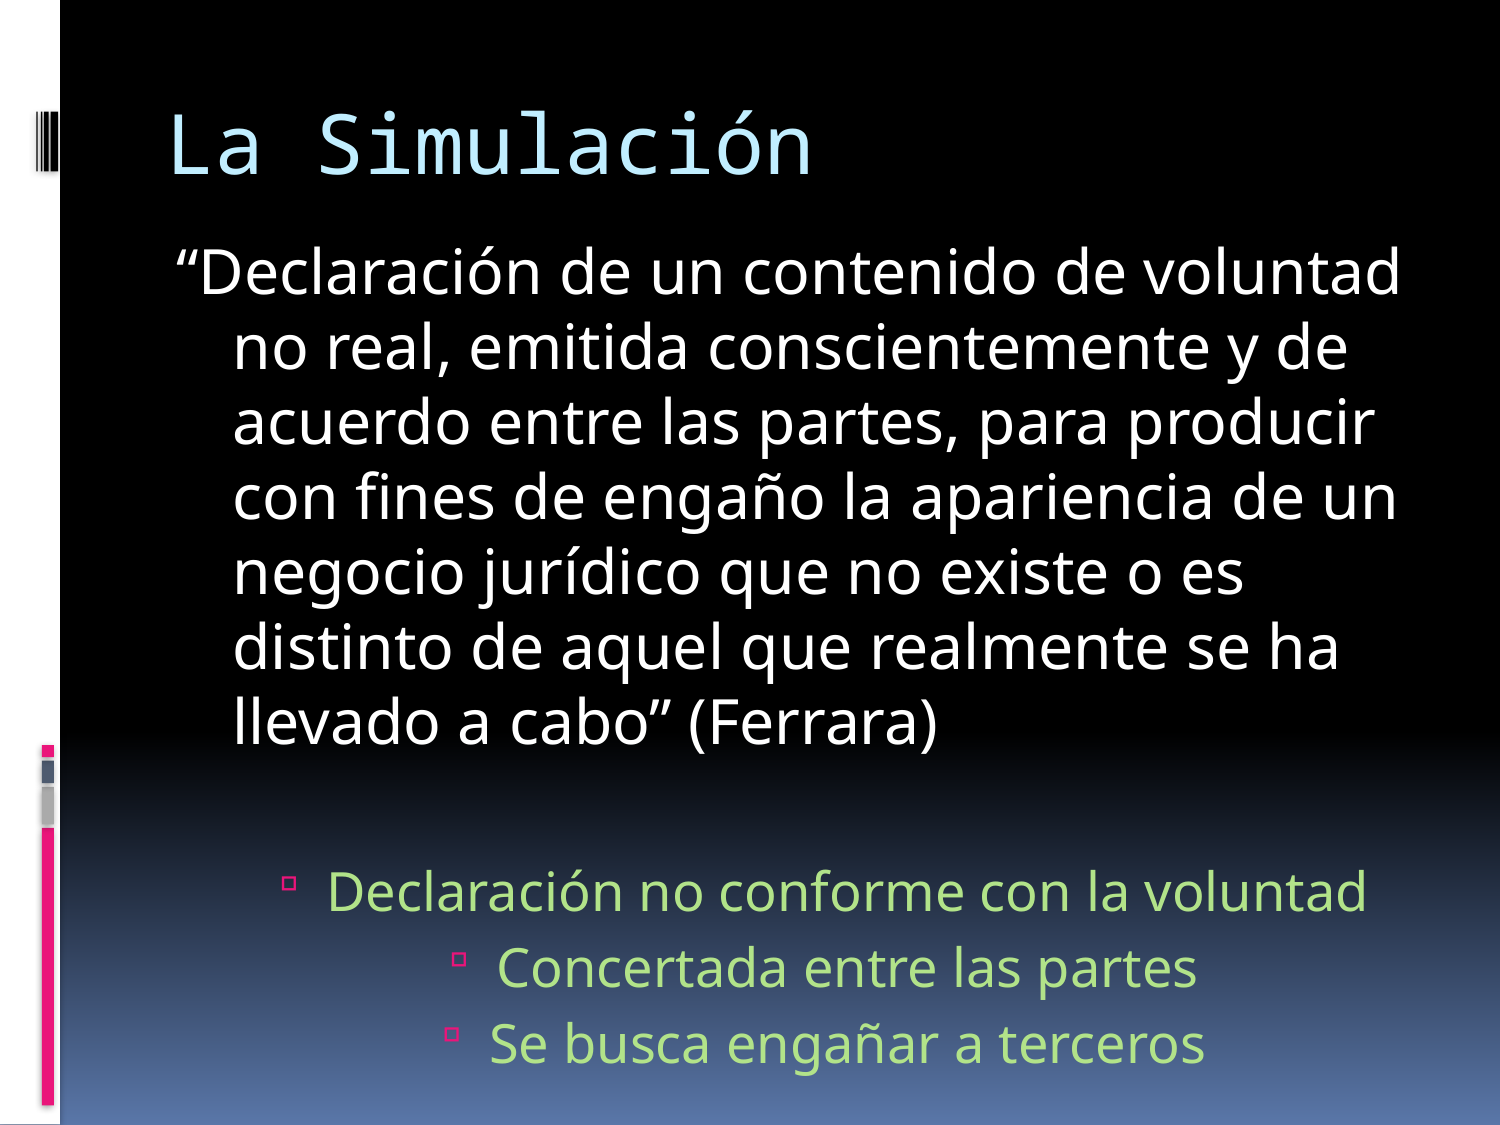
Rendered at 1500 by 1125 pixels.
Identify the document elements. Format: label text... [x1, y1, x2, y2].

list “Declaración de un contenido de voluntad no real, emitida conscientemente y de acuerdo entre las partes, para producir con fines de engaño la apariencia de un negocio jurídico que no existe o es distinto de aquel que realmente se ha llevado a cabo” (Ferrara) Declaración no conforme con la voluntad Concertada entre las partes Se busca engañar a terceros [149, 224, 1426, 1043]
title La Simulación [149, 83, 1426, 224]
